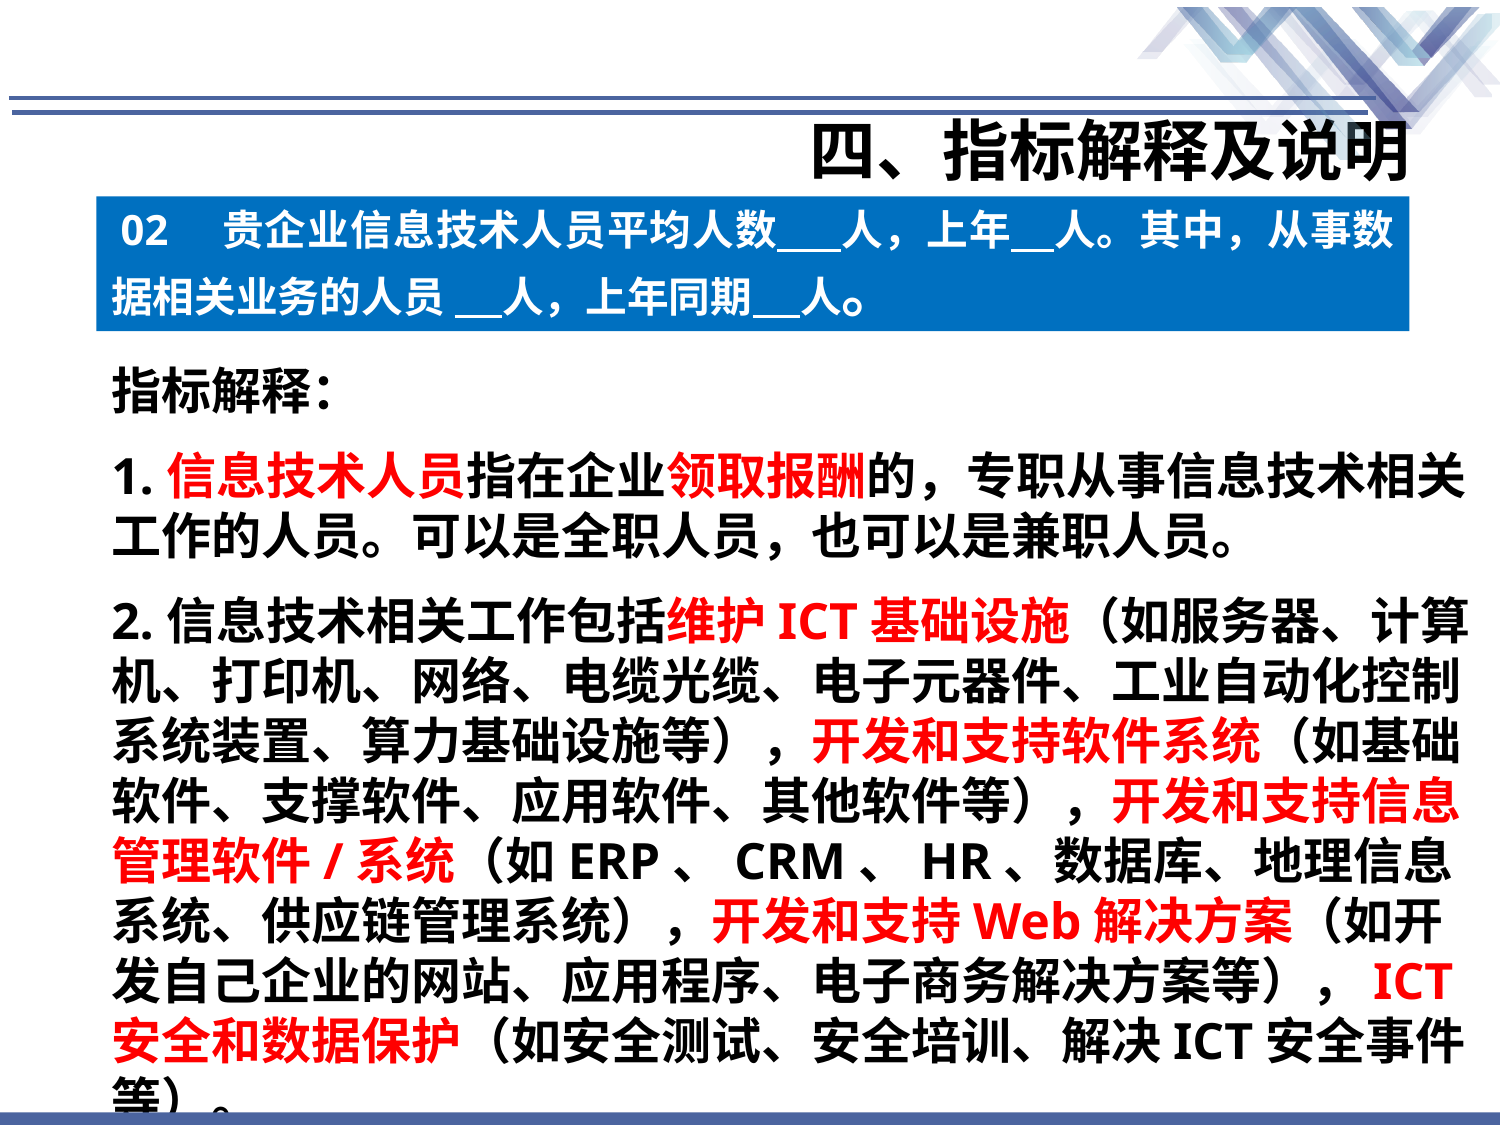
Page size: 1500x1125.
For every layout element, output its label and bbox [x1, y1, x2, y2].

text_box [0, 7, 1500, 1125]
